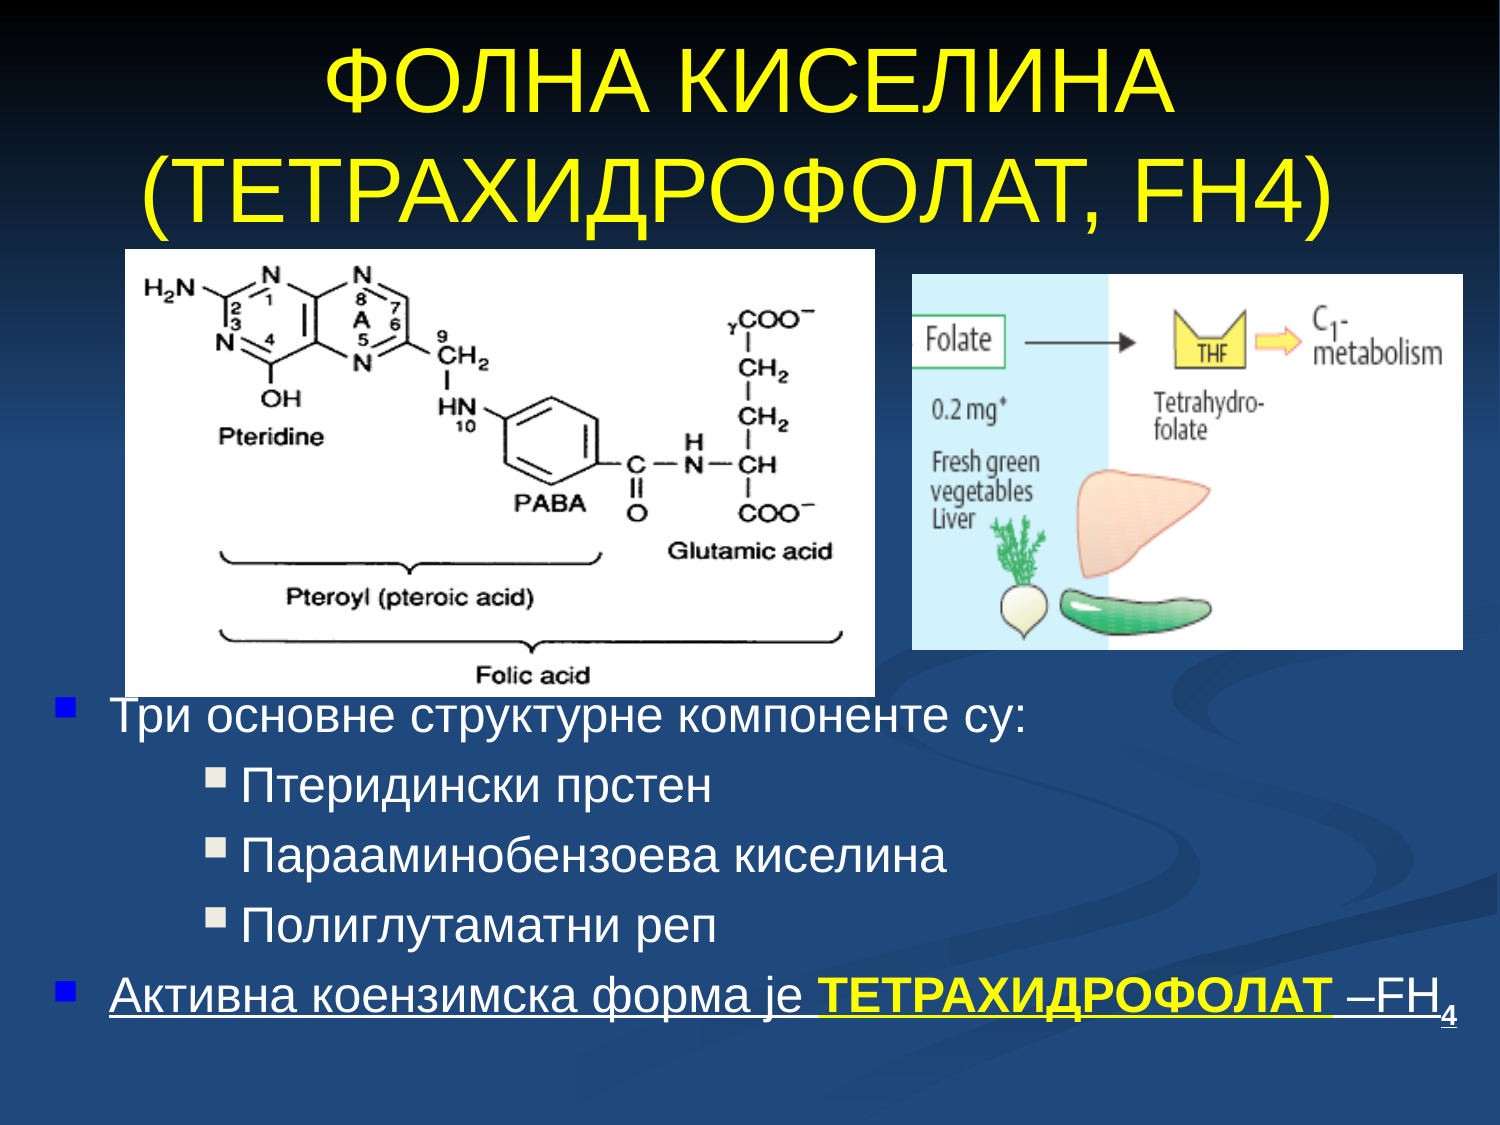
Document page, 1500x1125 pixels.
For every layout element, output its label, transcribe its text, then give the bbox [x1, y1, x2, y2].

picture [912, 274, 1463, 651]
picture [124, 249, 876, 698]
title ФОЛНА КИСЕЛИНА (ТЕТРАХИДРОФОЛАТ, FH4) [0, 62, 1500, 200]
list Три основне структурне компоненте су: Птеридински прстен Парааминобензоева киселина Полиглутаматни реп Активна коензимска форма је ТЕТРАХИДРОФОЛАТ –FH4 [37, 675, 1500, 1125]
